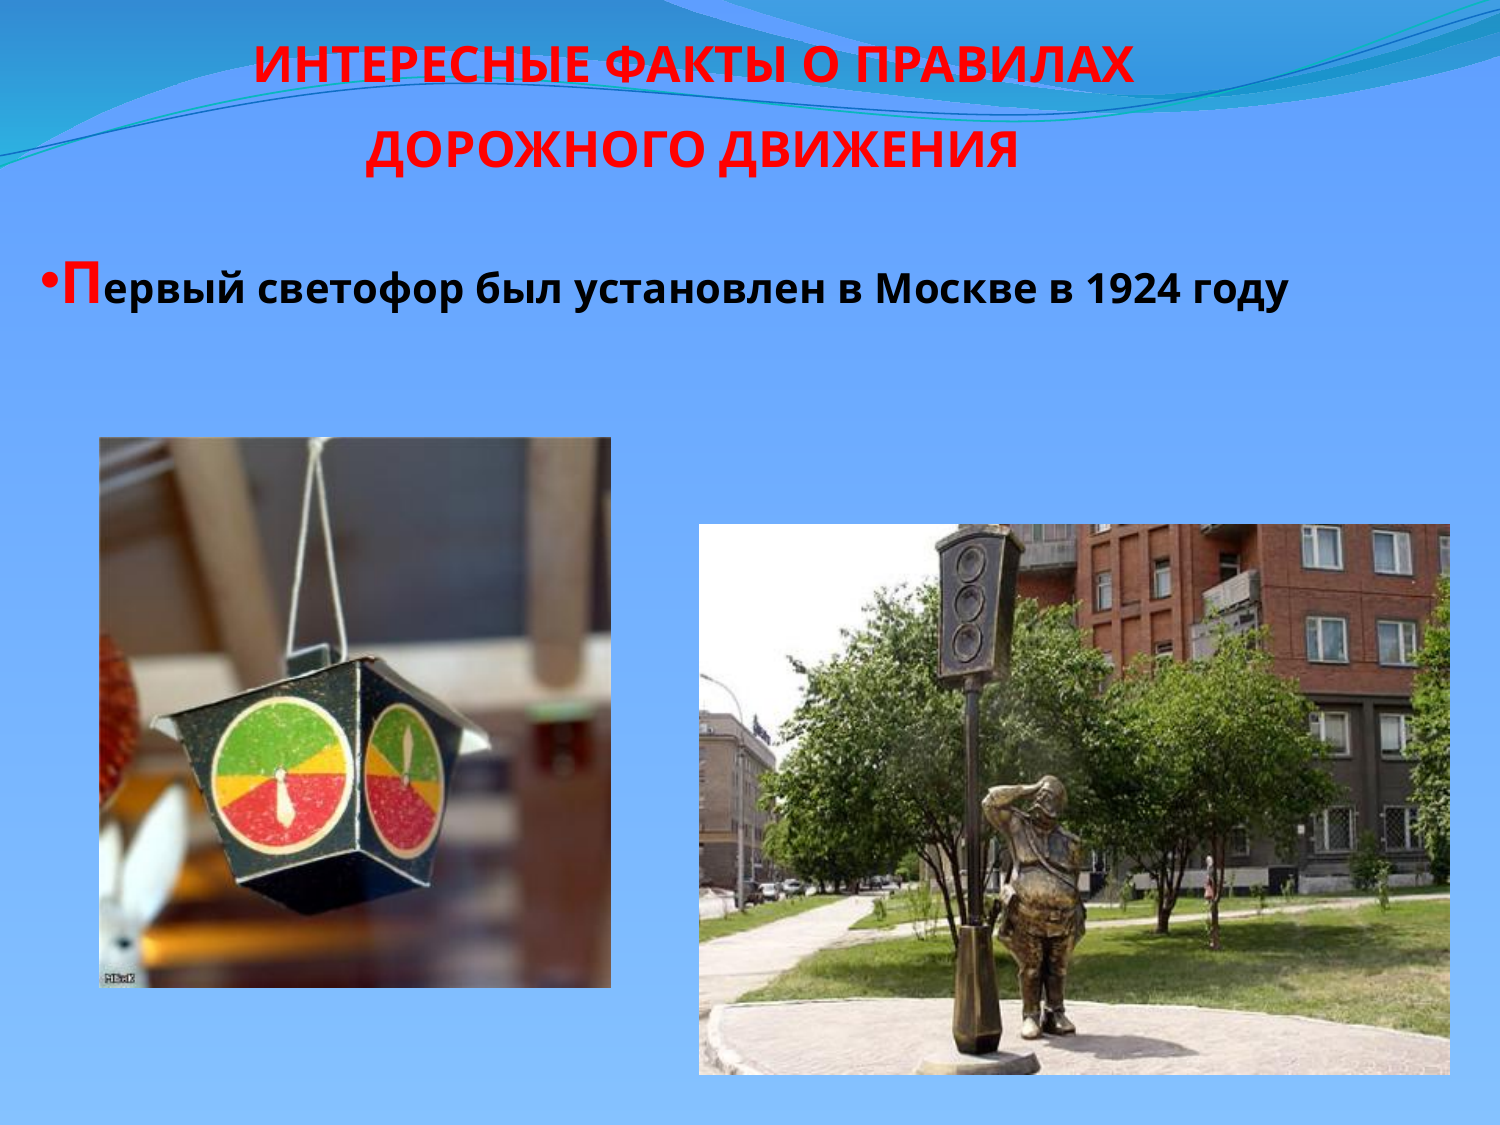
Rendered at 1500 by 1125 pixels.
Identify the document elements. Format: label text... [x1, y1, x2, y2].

picture [99, 437, 612, 988]
text_box ИНТЕРЕСНЫЕ ФАКТЫ О ПРАВИЛАХ ДОРОЖНОГО ДВИЖЕНИЯ [150, 24, 1238, 185]
picture [699, 524, 1451, 1076]
text_box Первый светофор был установлен в Москве в 1924 году [24, 237, 1425, 323]
